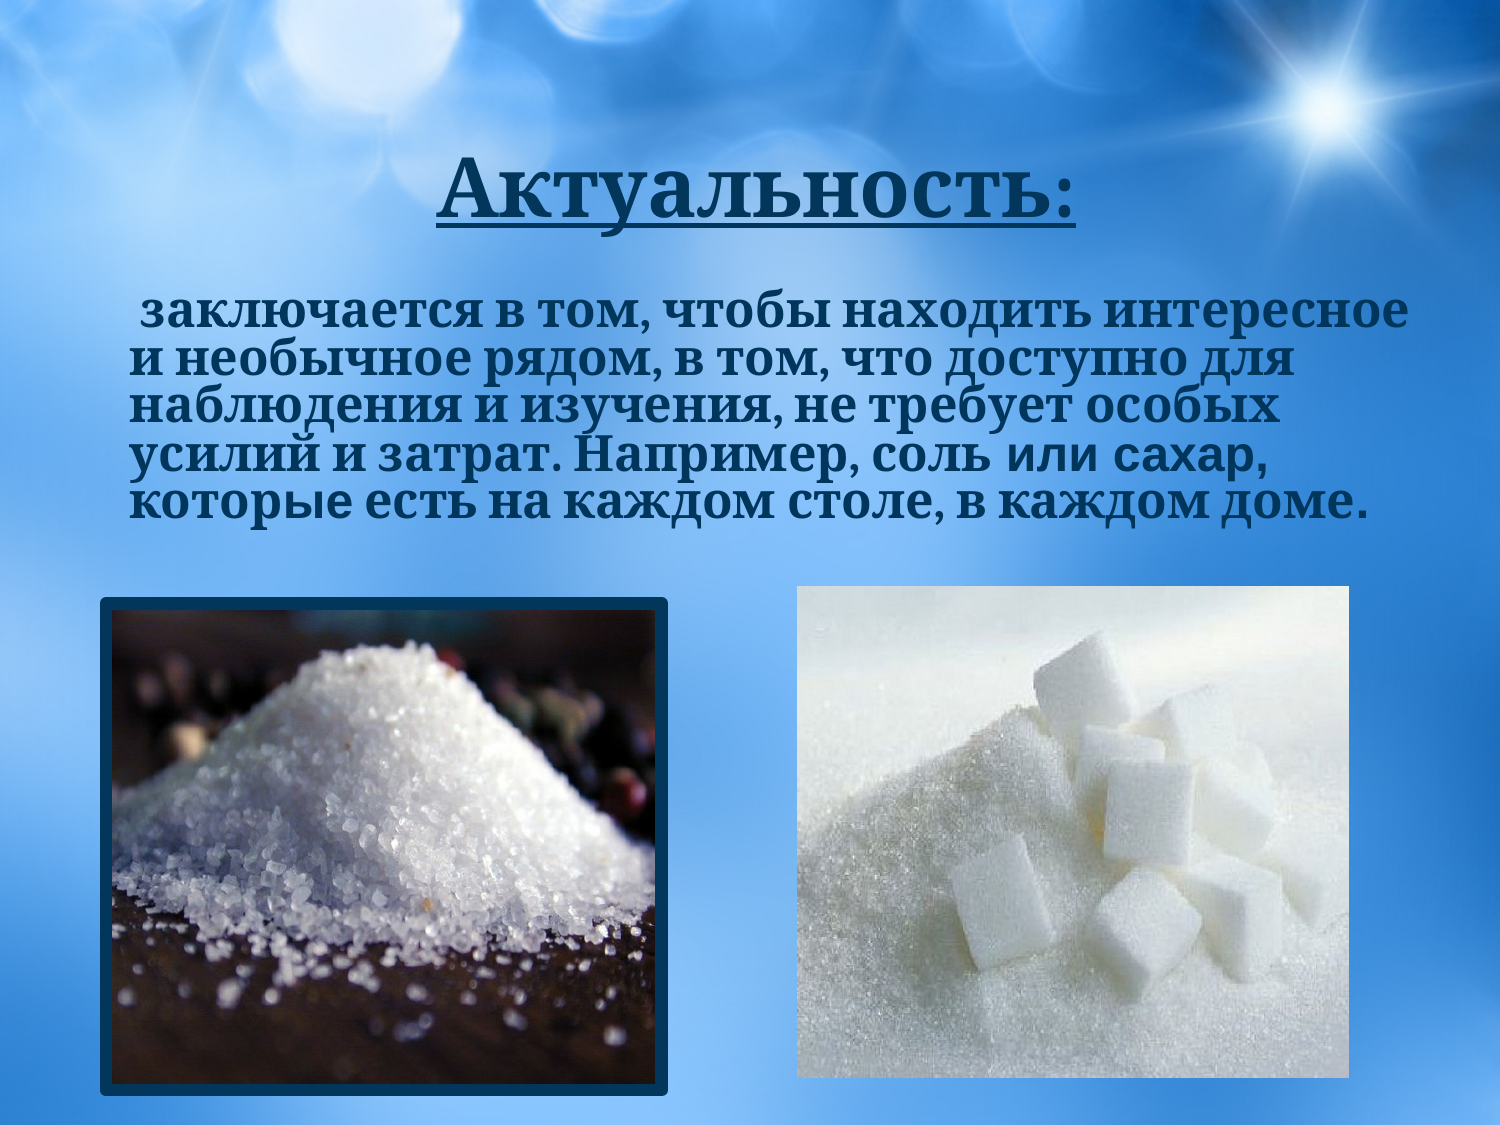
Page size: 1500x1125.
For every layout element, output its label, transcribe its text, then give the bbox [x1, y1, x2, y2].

list заключается в том, чтобы находить интересное и необычное рядом, в том, что доступно для наблюдения и изучения, не требует особых усилий и затрат. Например, соль или сахар, которые есть на каждом столе, в каждом доме. [58, 281, 1454, 739]
title Актуальность: [93, 124, 1419, 243]
picture [0, 0, 1500, 1125]
